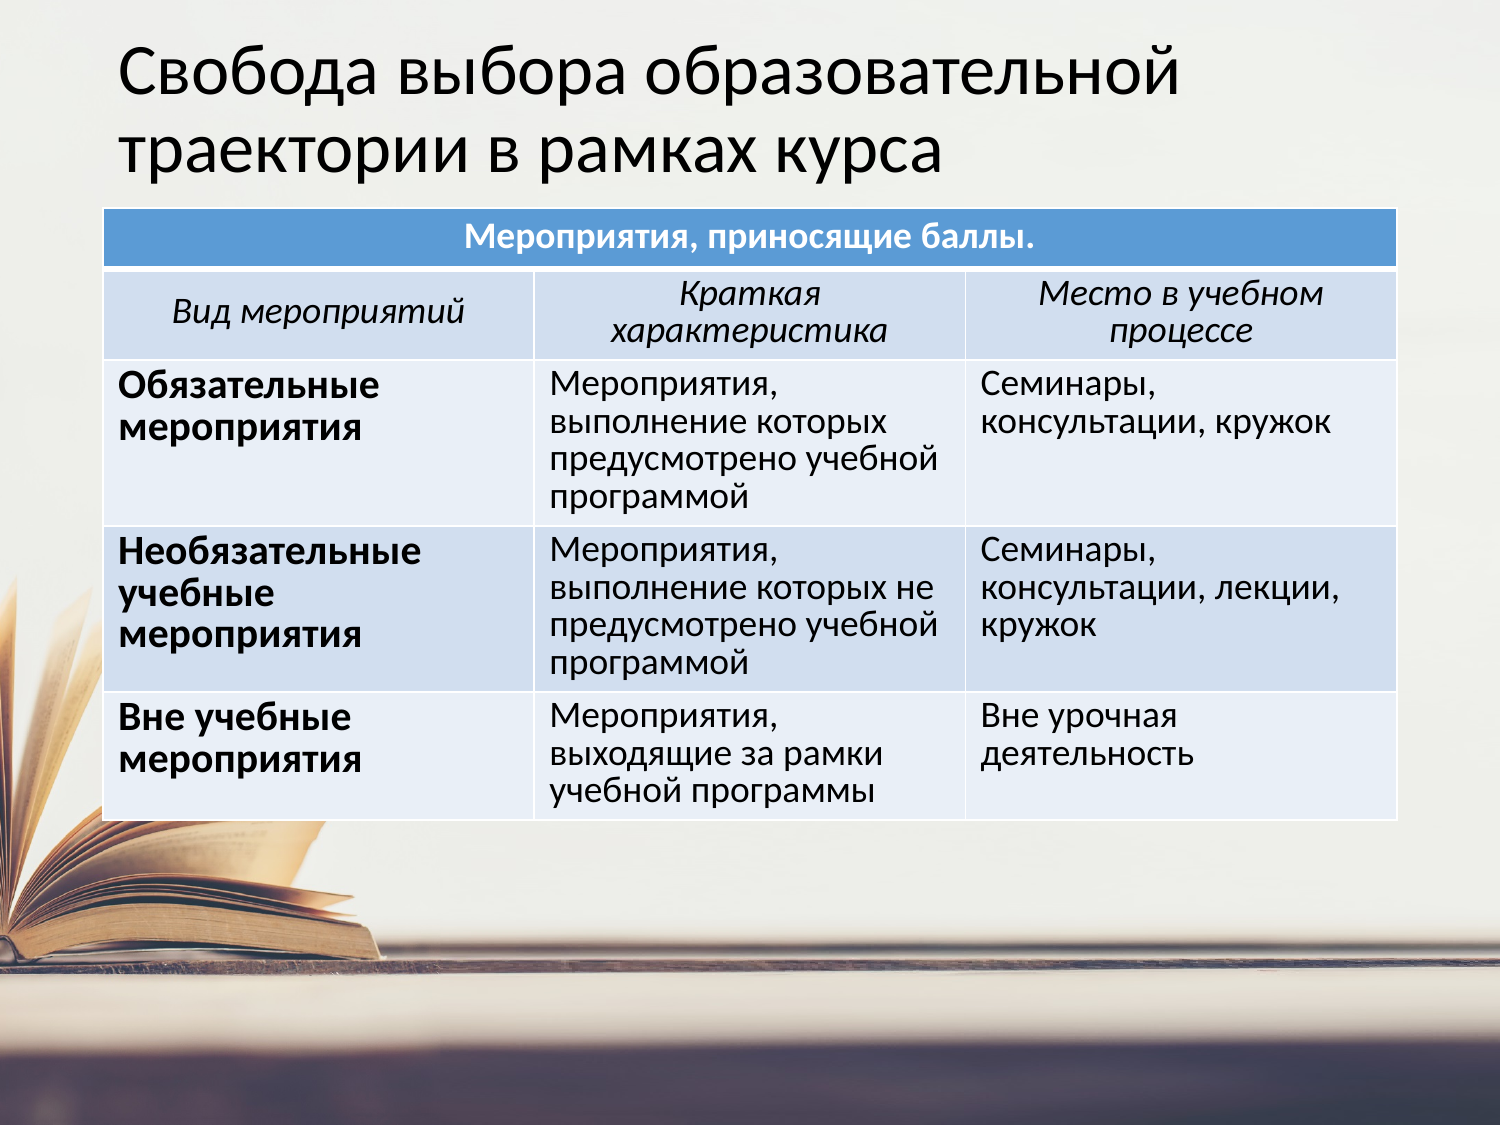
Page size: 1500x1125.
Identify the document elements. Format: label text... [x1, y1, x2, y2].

table_cell Вне учебные мероприятия [104, 693, 533, 819]
table_cell Мероприятия, выполнение которых предусмотрено учебной программой [535, 361, 965, 525]
title Свобода выбора образовательной траектории в рамках курса [103, 24, 1397, 197]
table_cell Краткая характеристика [535, 272, 965, 359]
table_cell Необязательные учебные мероприятия [104, 527, 533, 691]
picture [0, 0, 1500, 1125]
table_cell Место в учебном процессе [966, 272, 1396, 359]
table_cell Семинары, консультации, кружок [966, 361, 1396, 525]
table_cell Мероприятия, выполнение которых не предусмотрено учебной программой [535, 527, 965, 691]
table_cell Вне урочная деятельность [966, 693, 1396, 819]
table_cell Семинары, консультации, лекции, кружок [966, 527, 1396, 691]
table_cell Мероприятия, выходящие за рамки учебной программы [535, 693, 965, 819]
table_header Мероприятия, приносящие баллы. [104, 209, 1396, 266]
table_cell Вид мероприятий [104, 272, 533, 359]
table_cell Обязательные мероприятия [104, 361, 533, 525]
